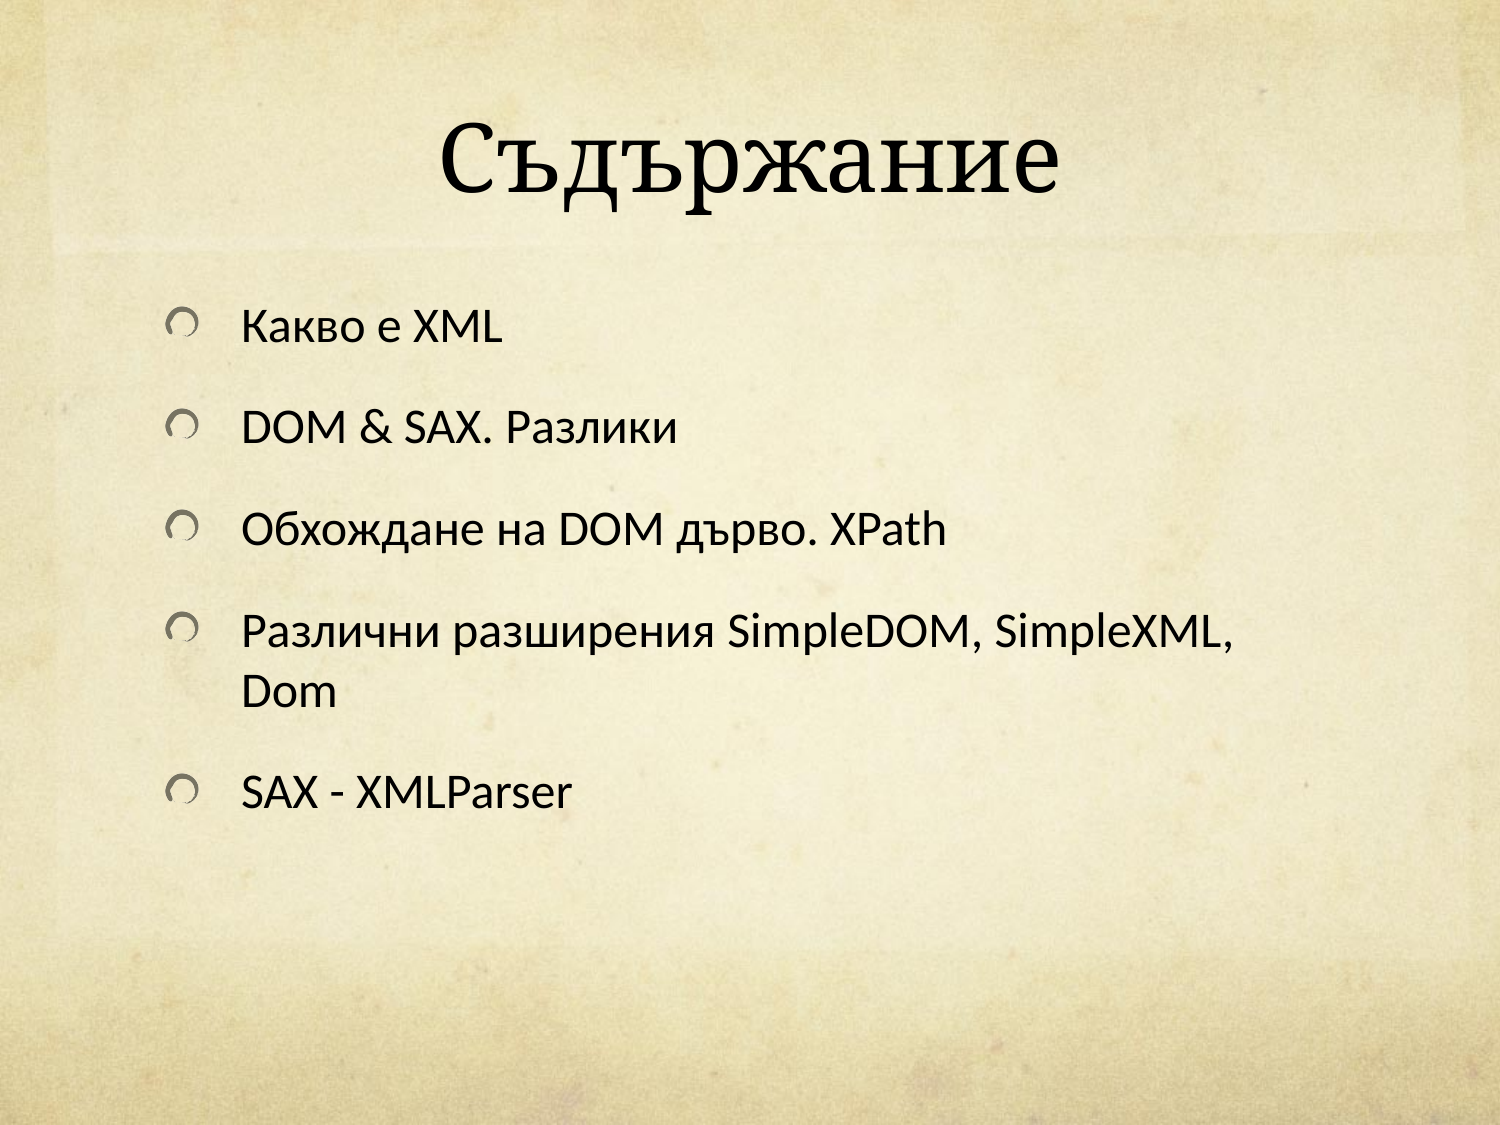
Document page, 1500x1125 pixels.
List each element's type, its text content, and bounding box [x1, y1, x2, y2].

title Съдържание [150, 82, 1350, 225]
picture [0, 0, 1500, 1125]
list Какво е XML DOM & SAX. Разлики Обхождане на DOM дърво. XPath Различни разширения SimpleDOM, SimpleXML, Dom SAX - XMLParser [150, 284, 1350, 950]
